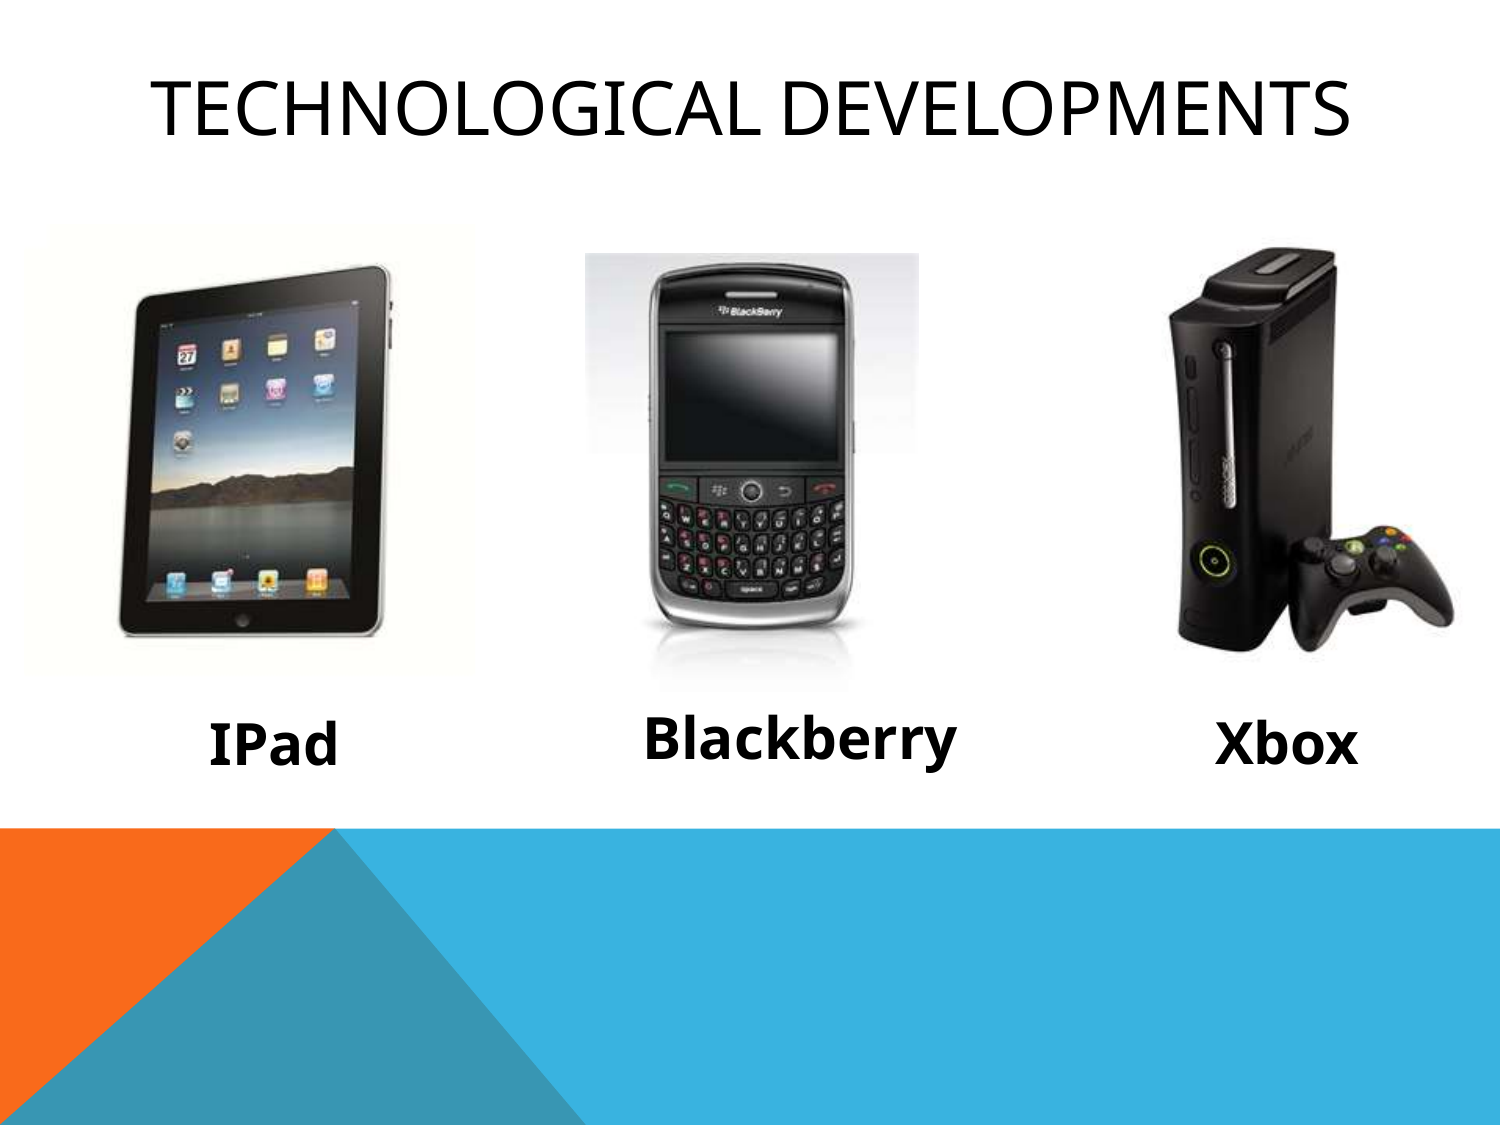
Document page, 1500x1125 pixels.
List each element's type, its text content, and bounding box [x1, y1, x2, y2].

text_box Xbox [1137, 702, 1438, 784]
title Technological Developments [135, 60, 1369, 150]
text_box Blackberry [612, 693, 988, 779]
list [585, 253, 919, 695]
picture [24, 224, 494, 694]
text_box IPad [75, 703, 475, 785]
picture [1136, 224, 1489, 694]
